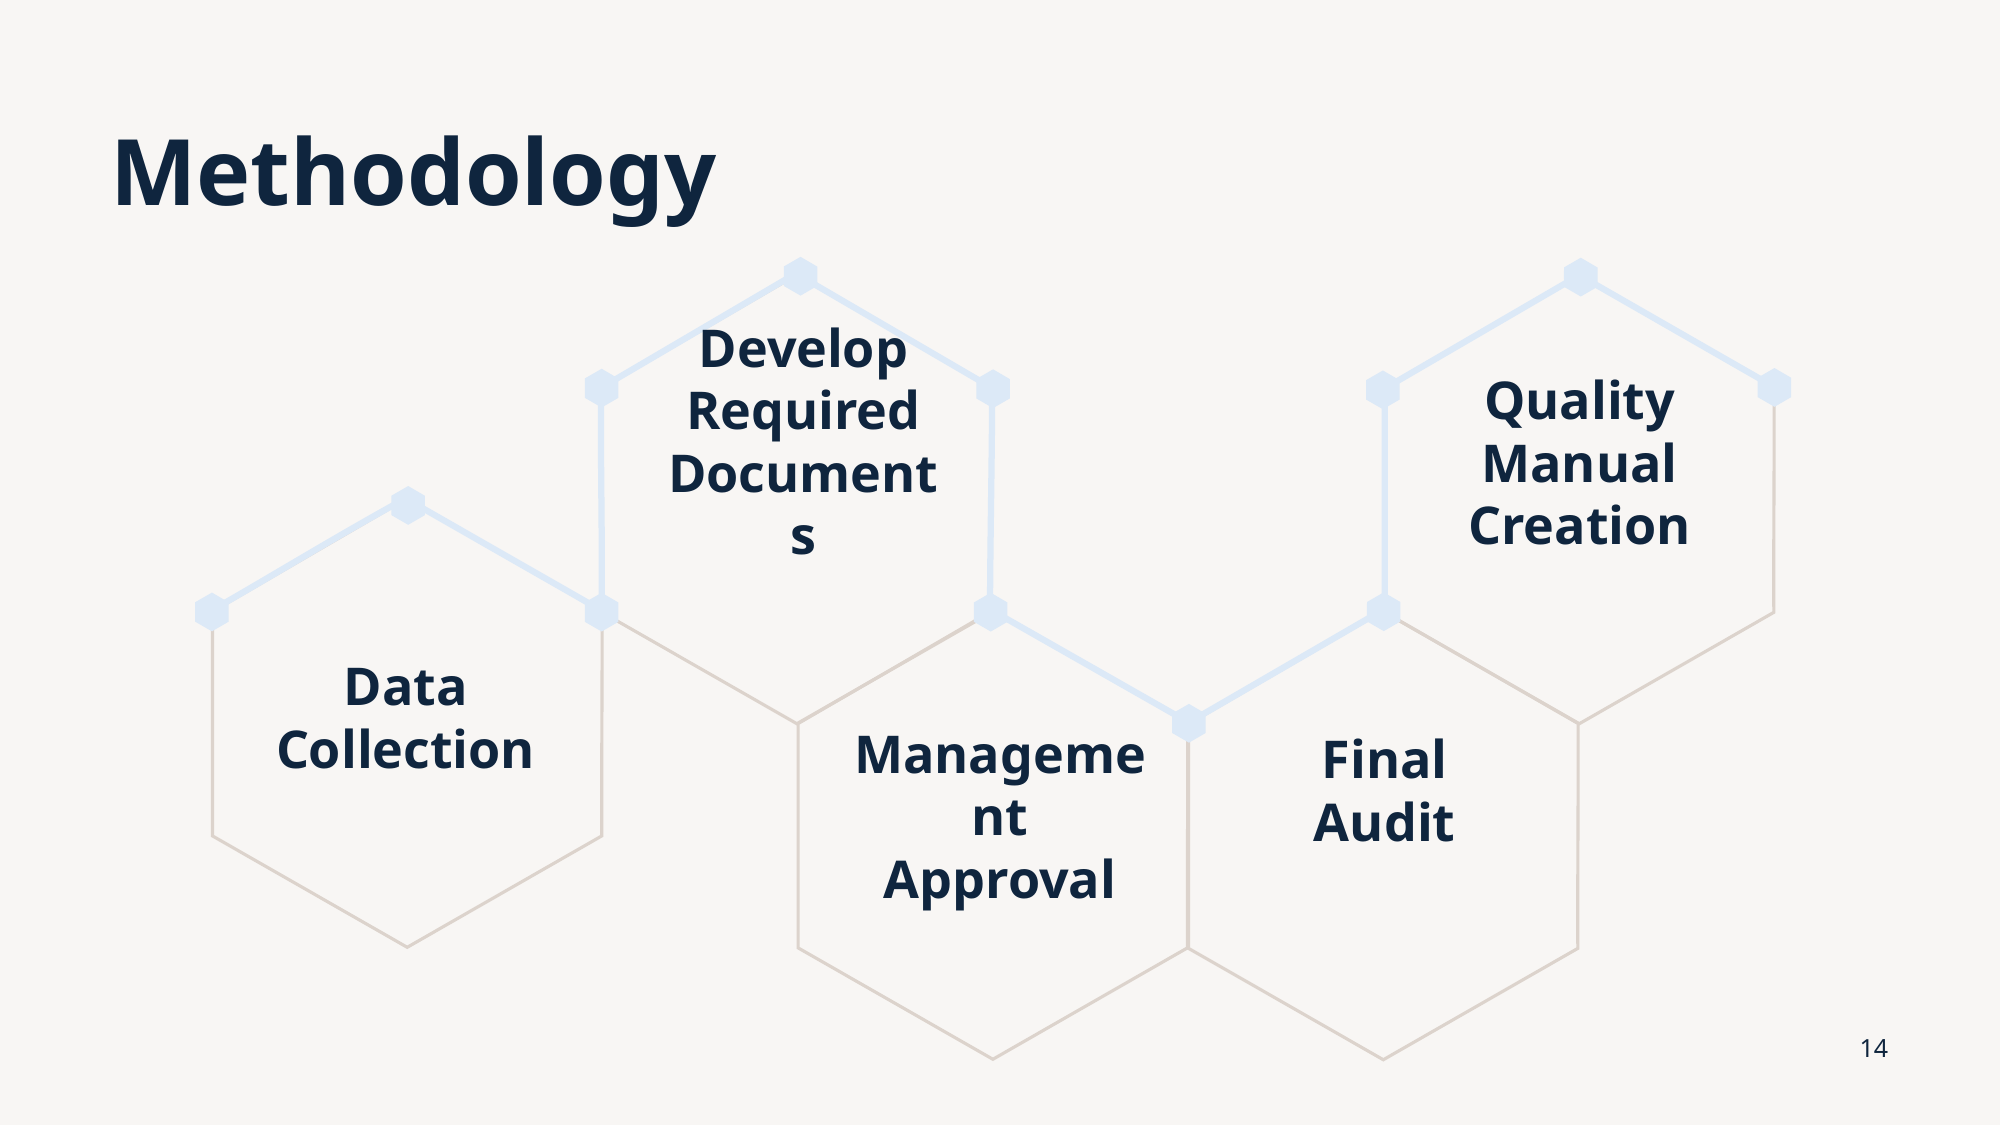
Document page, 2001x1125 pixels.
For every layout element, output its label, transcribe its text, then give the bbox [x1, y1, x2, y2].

list Final Audit [1230, 744, 1539, 943]
slide_number 14 [1836, 1020, 1912, 1080]
list Quality Manual Creation [1365, 307, 1794, 563]
list Develop Required Documents [649, 439, 958, 573]
title Methodology [94, 119, 1820, 317]
list Data Collection [239, 703, 572, 787]
list Management Approval [833, 771, 1167, 917]
